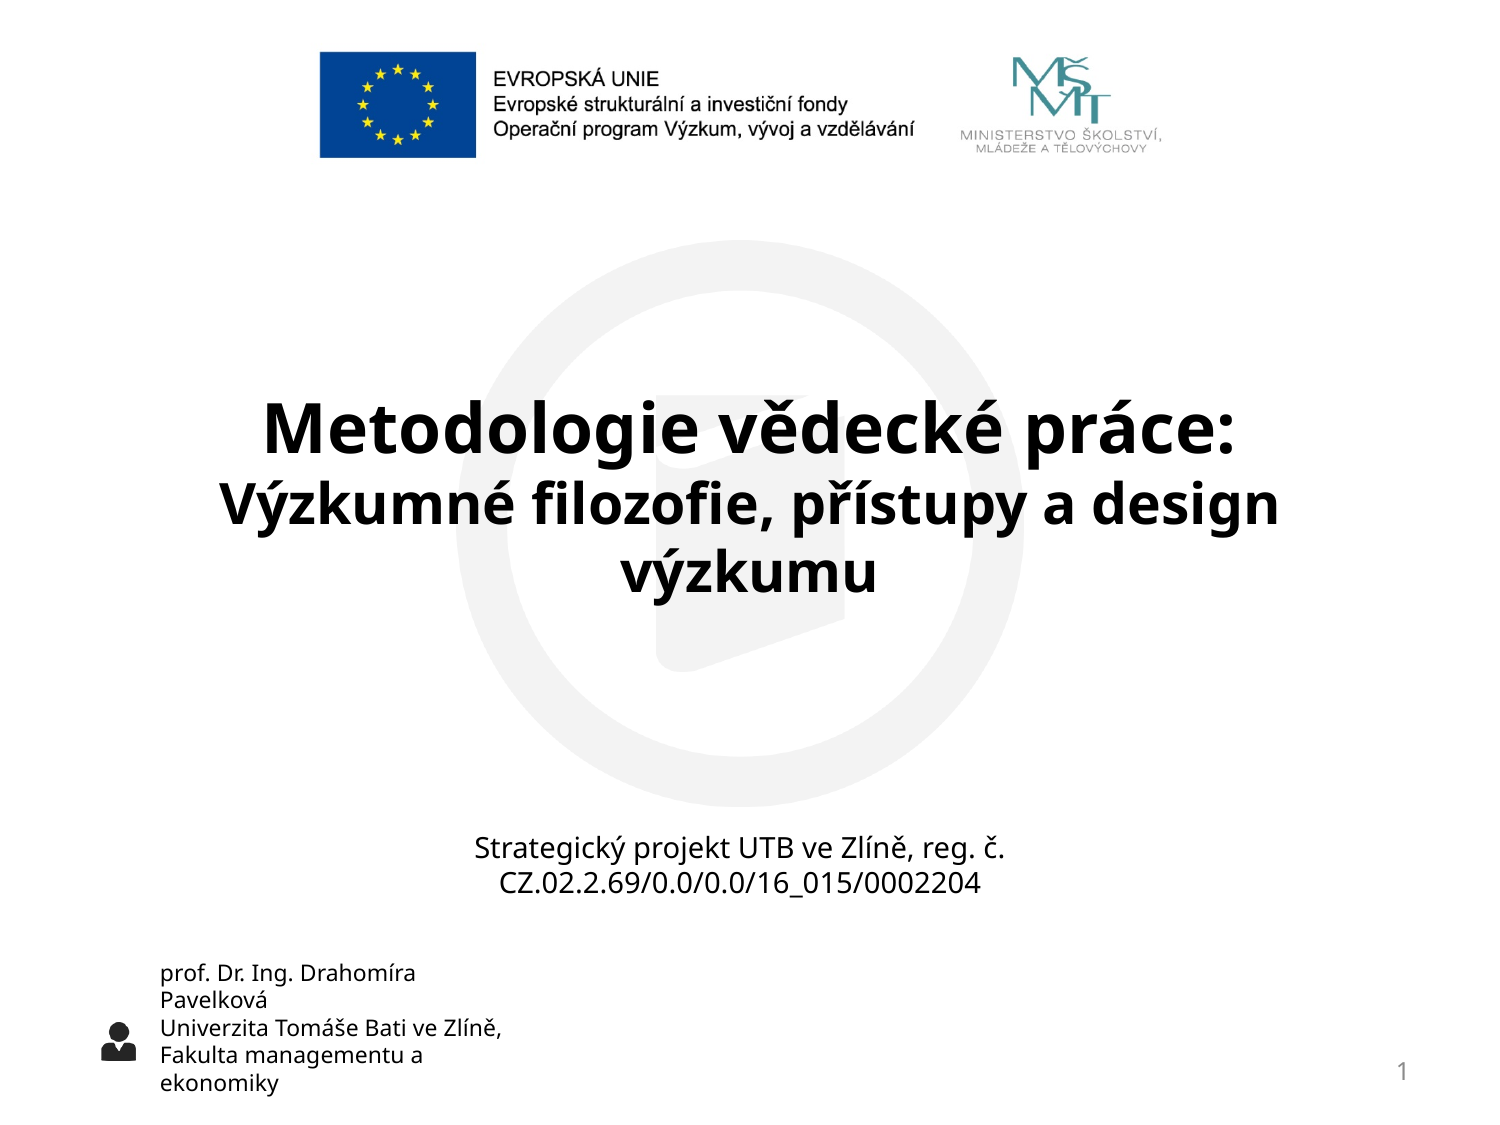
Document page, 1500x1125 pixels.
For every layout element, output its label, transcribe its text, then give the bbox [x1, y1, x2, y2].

picture [456, 239, 1024, 808]
picture [101, 1021, 136, 1062]
title Metodologie vědecké práce: Výzkumné filozofie, přístupy a design výzkumu [1028, 373, 1388, 615]
slide_number 1 [1074, 1042, 1425, 1103]
picture [267, 0, 1213, 210]
footer prof. Dr. Ing. Drahomíra Pavelková Univerzita Tomáše Bati ve Zlíně, Fakulta managementu a ekonomiky [145, 999, 526, 1083]
text_box Strategický projekt UTB ve Zlíně, reg. č. CZ.02.2.69/0.0/0.0/16_015/0002204 [267, 822, 1213, 907]
title Metodologie vědecké práce: Výzkumné filozofie, přístupy a design výzkumu [112, 373, 451, 615]
